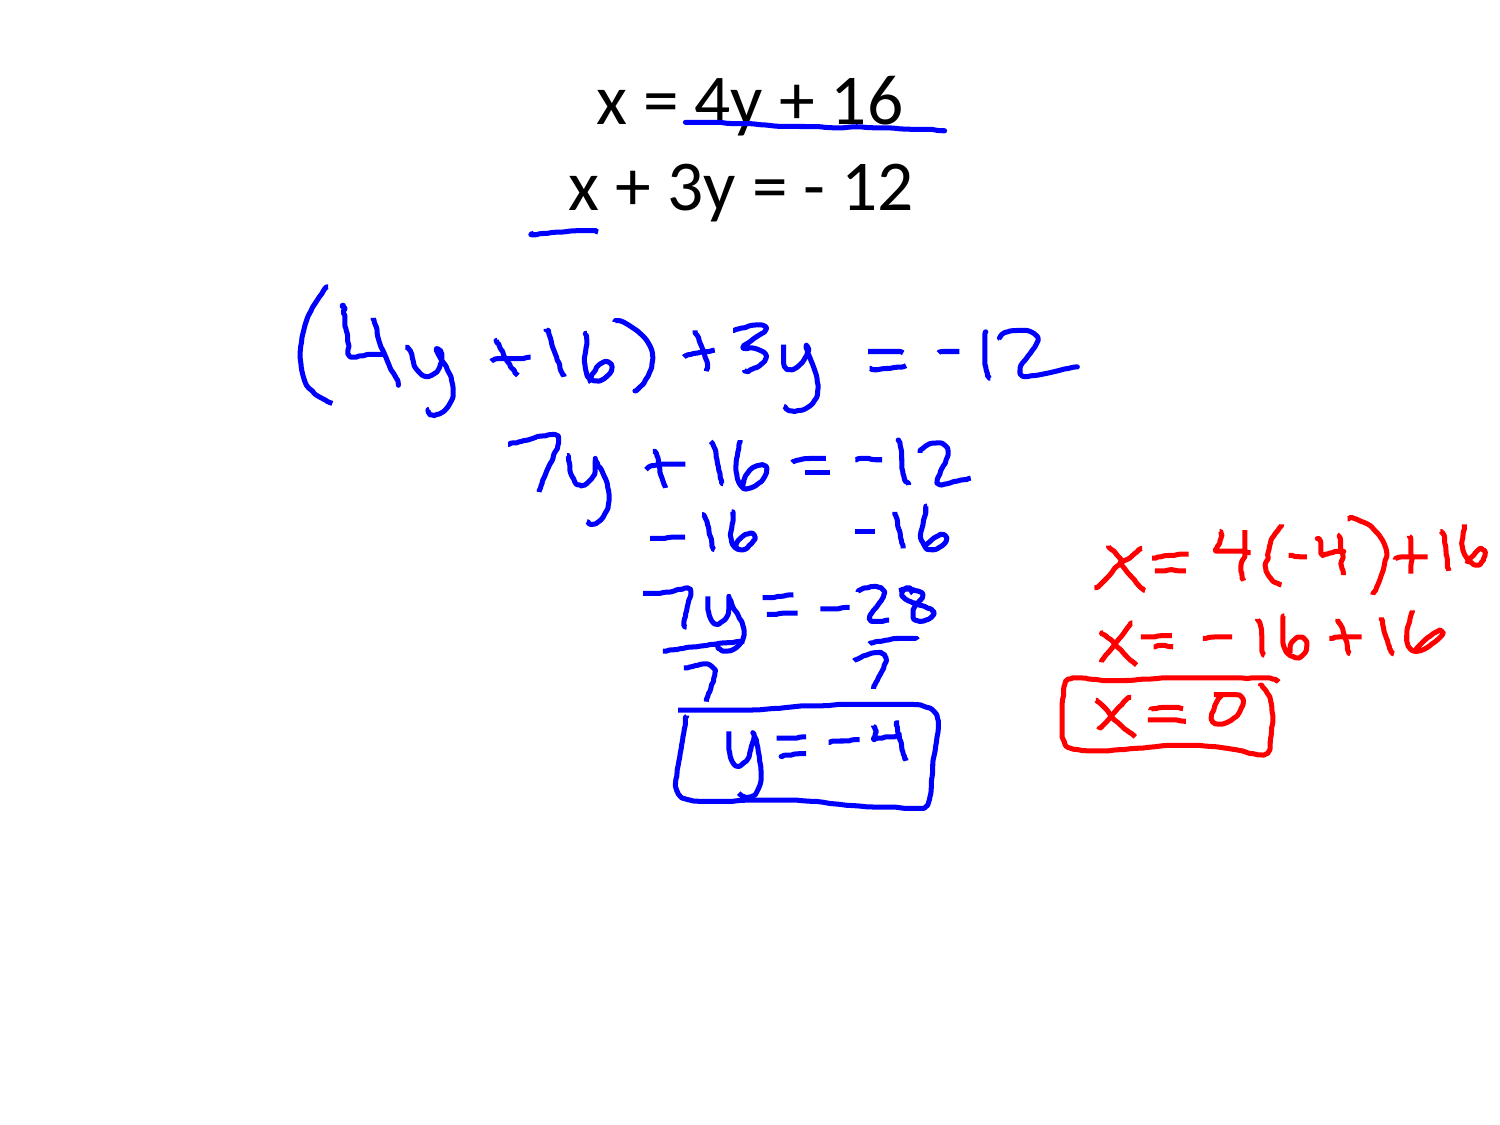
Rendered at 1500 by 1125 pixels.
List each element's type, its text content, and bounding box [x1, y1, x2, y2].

text_box [683, 663, 717, 702]
text_box [735, 440, 768, 490]
text_box [652, 450, 660, 464]
text_box [643, 587, 692, 628]
text_box [694, 330, 704, 351]
text_box [405, 346, 454, 417]
text_box [869, 364, 907, 371]
text_box [710, 440, 724, 485]
text_box [508, 433, 560, 493]
text_box [733, 324, 768, 373]
text_box [662, 640, 745, 652]
text_box [898, 587, 935, 623]
text_box [919, 505, 948, 551]
text_box [762, 594, 794, 599]
text_box [645, 463, 686, 471]
text_box [716, 643, 742, 652]
text_box [919, 442, 971, 486]
text_box [490, 356, 531, 362]
text_box [707, 595, 745, 643]
text_box [505, 360, 519, 376]
text_box [495, 339, 507, 357]
text_box [766, 612, 798, 616]
text_box [299, 286, 333, 405]
text_box [857, 585, 890, 623]
text_box [341, 304, 384, 358]
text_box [1061, 517, 1486, 756]
text_box [684, 121, 946, 132]
text_box [855, 457, 883, 461]
text_box [545, 328, 566, 377]
text_box [650, 536, 686, 540]
text_box [530, 229, 599, 236]
text_box [583, 332, 613, 383]
text_box [853, 651, 888, 689]
text_box [782, 344, 819, 413]
text_box [701, 353, 709, 372]
title x = 4y + 16 x + 3y = - 12 [75, 45, 1425, 233]
text_box [868, 637, 918, 645]
text_box [791, 457, 826, 464]
text_box [729, 511, 756, 551]
text_box [998, 329, 1079, 378]
text_box [894, 511, 905, 549]
text_box [567, 454, 610, 526]
text_box [614, 319, 654, 392]
text_box [674, 703, 940, 810]
text_box [868, 350, 904, 354]
text_box [984, 331, 991, 379]
text_box [897, 439, 910, 486]
text_box [658, 468, 667, 489]
text_box [937, 350, 960, 354]
text_box [702, 513, 715, 551]
text_box [820, 606, 850, 610]
text_box [683, 349, 715, 358]
text_box [372, 317, 400, 387]
